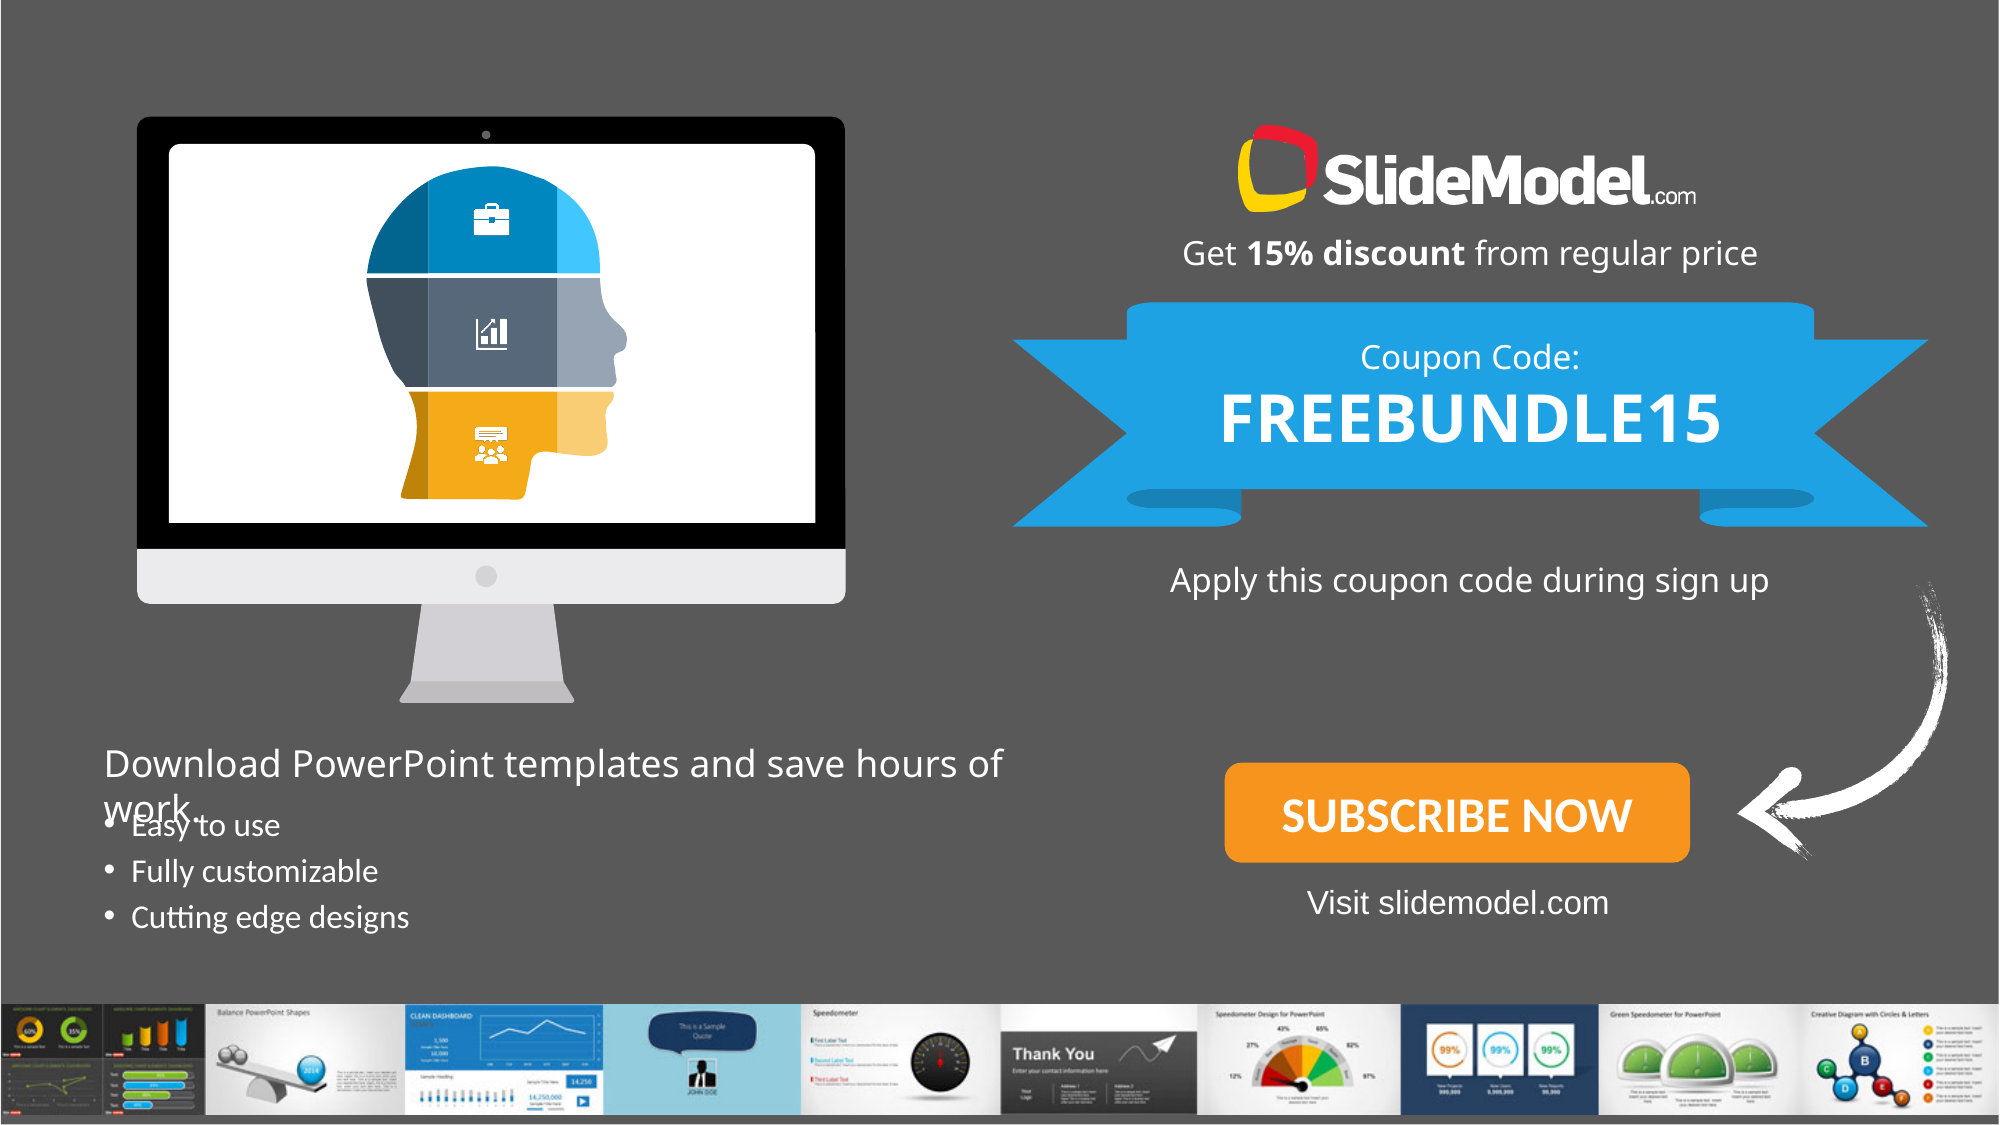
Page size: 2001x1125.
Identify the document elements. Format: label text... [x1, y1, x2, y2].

text_box [1736, 594, 1949, 861]
text_box Easy to use Fully customizable Cutting edge designs [88, 838, 863, 943]
text_box [1928, 587, 1937, 601]
text_box Download PowerPoint templates and save hours of work. [88, 732, 1059, 838]
text_box Coupon Code: FREEBUNDLE15 [1173, 328, 1768, 464]
text_box Visit slidemodel.com [1249, 875, 1668, 927]
text_box [0, 0, 2000, 1125]
text_box [1012, 302, 1929, 527]
text_box Get 15% discount from regular price [1058, 225, 1883, 280]
picture [1237, 125, 1696, 212]
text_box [366, 166, 627, 500]
picture [1, 1004, 1999, 1115]
text_box Apply this coupon code during sign up [1129, 551, 1811, 607]
text_box SUBSCRIBE NOW [1223, 761, 1692, 864]
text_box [136, 116, 846, 704]
